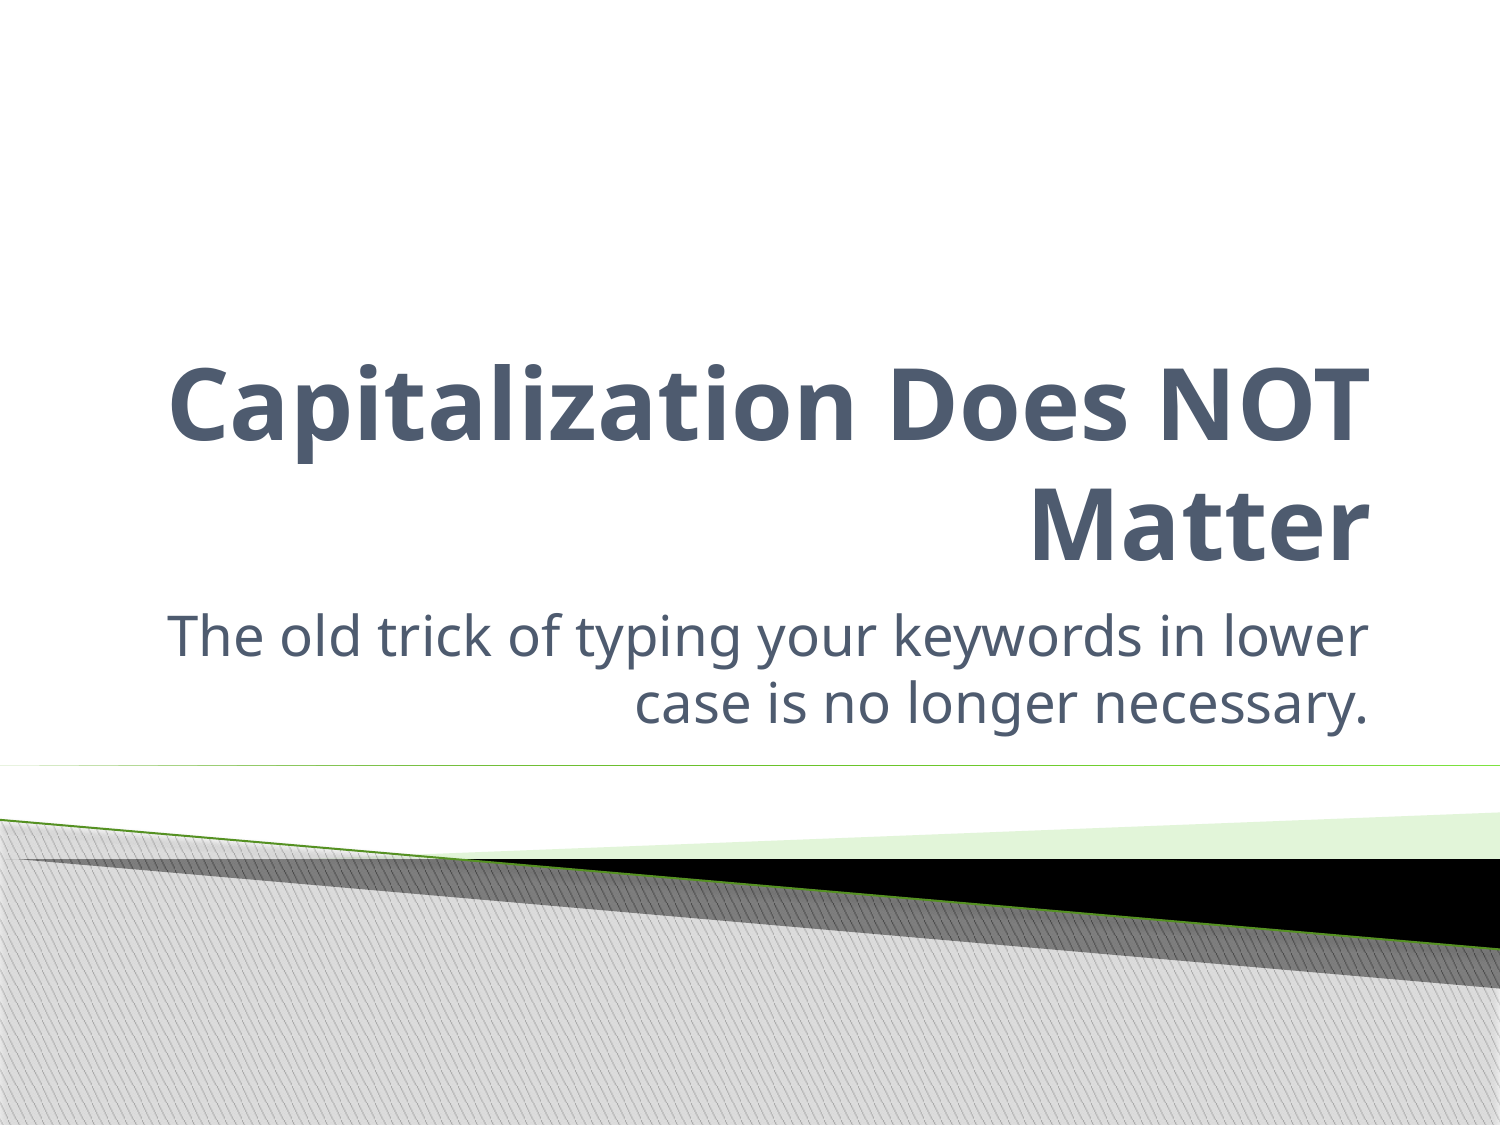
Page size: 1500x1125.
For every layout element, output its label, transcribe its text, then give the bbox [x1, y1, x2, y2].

title Capitalization Does NOT Matter [112, 287, 1388, 588]
picture [5, 859, 1500, 989]
subtitle The old trick of typing your keywords in lower case is no longer necessary. [112, 592, 1388, 790]
